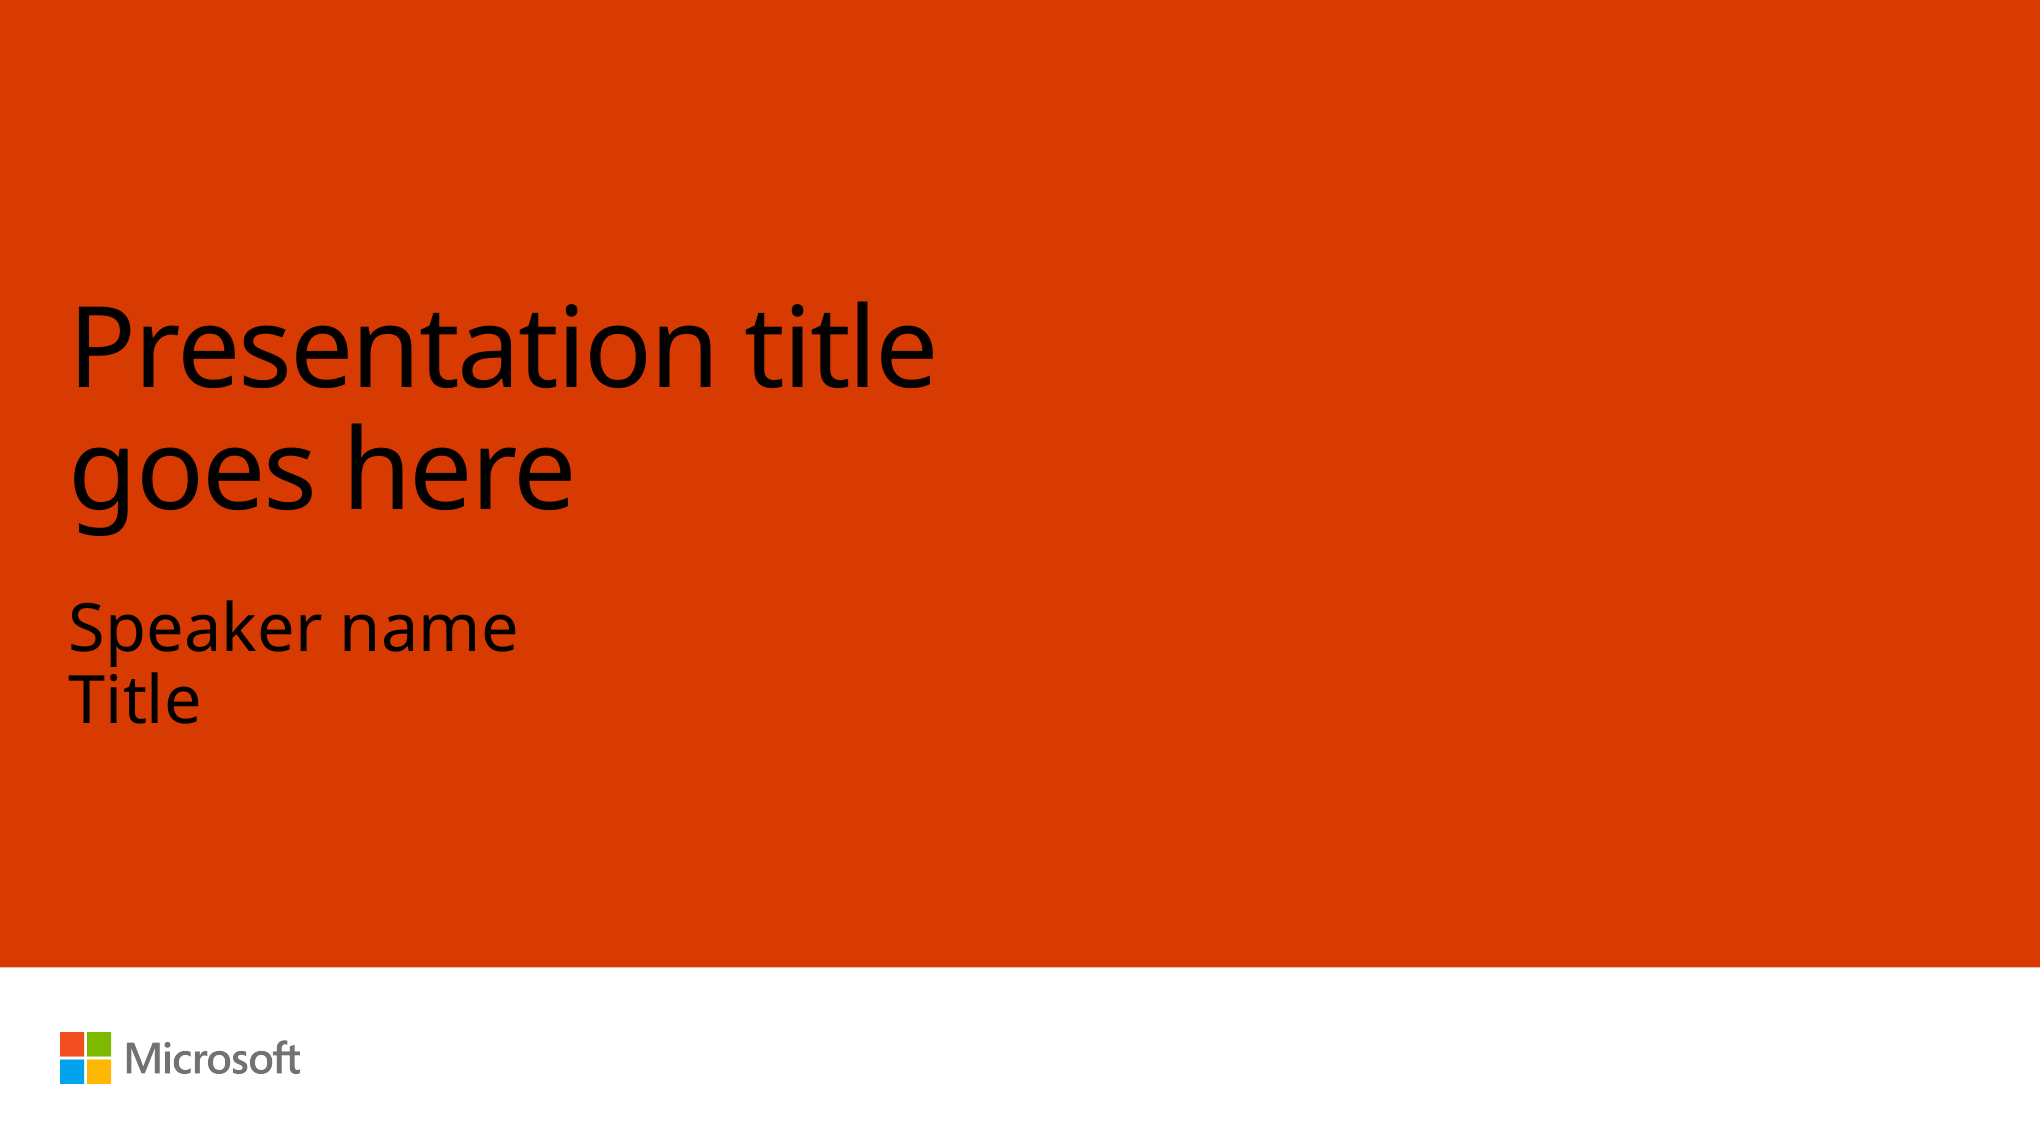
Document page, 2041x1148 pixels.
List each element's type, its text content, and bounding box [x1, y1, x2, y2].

list Speaker name Title [45, 575, 1246, 876]
picture [60, 1032, 300, 1084]
title Presentation title goes here [45, 275, 1546, 576]
